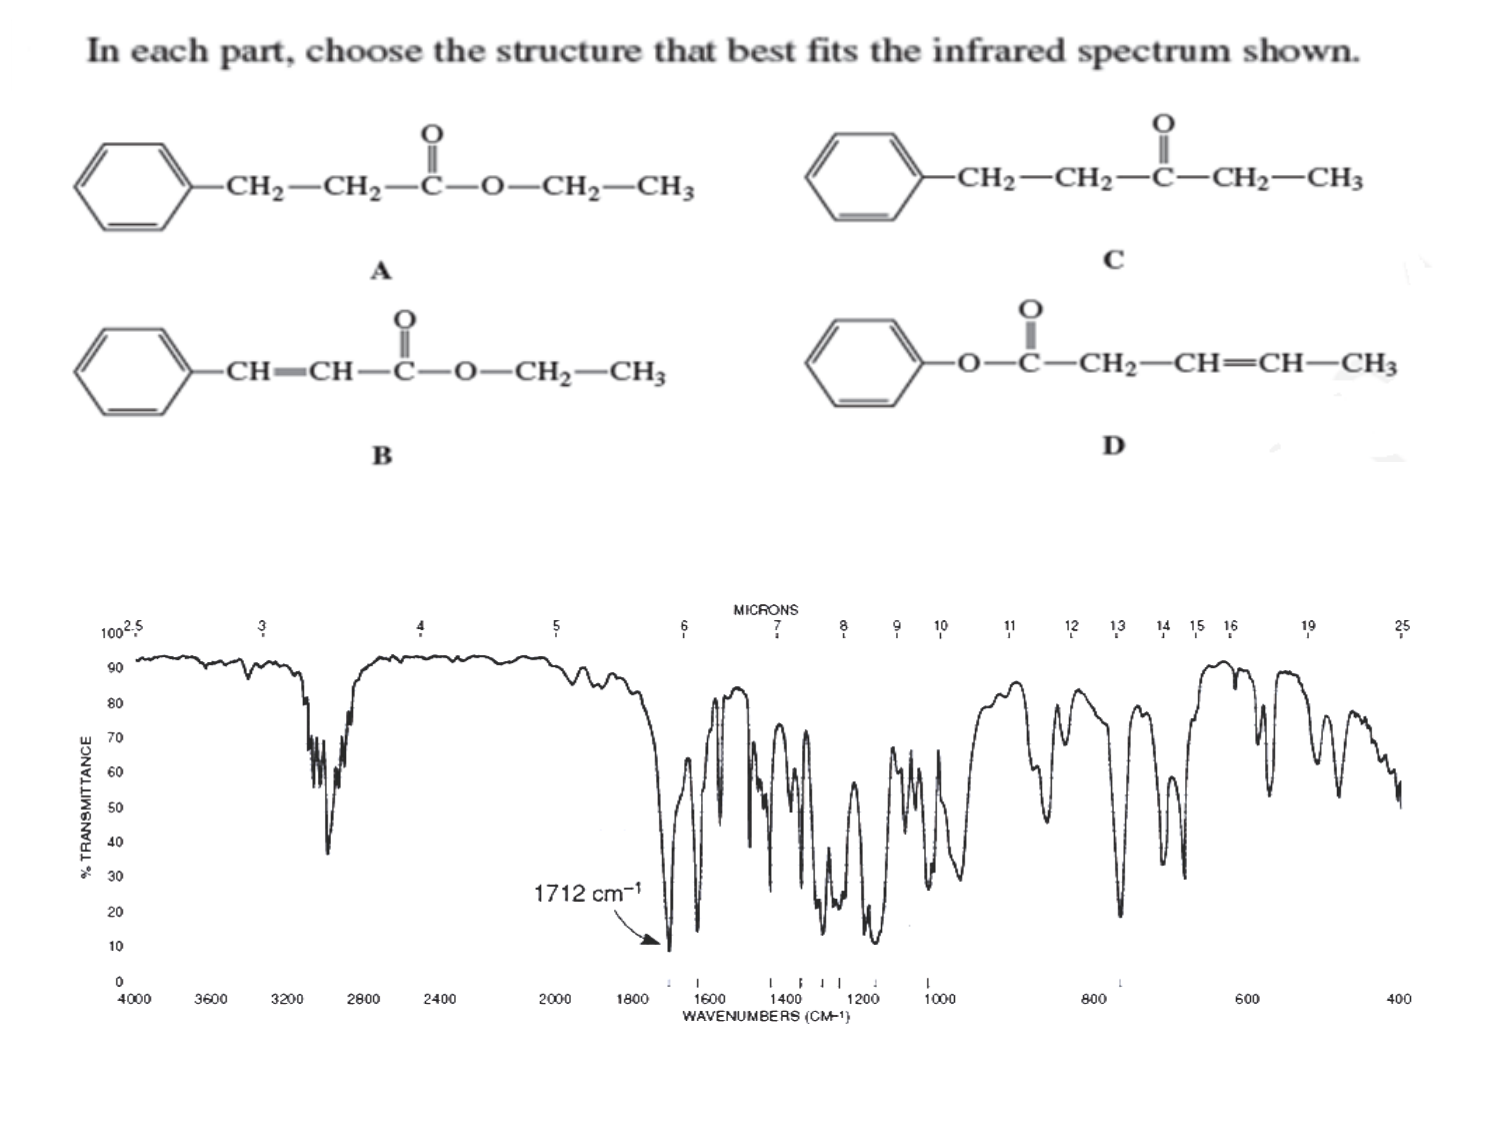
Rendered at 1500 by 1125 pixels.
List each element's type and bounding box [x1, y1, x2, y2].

picture [9, 19, 1400, 91]
text_box [56, 101, 1433, 1035]
